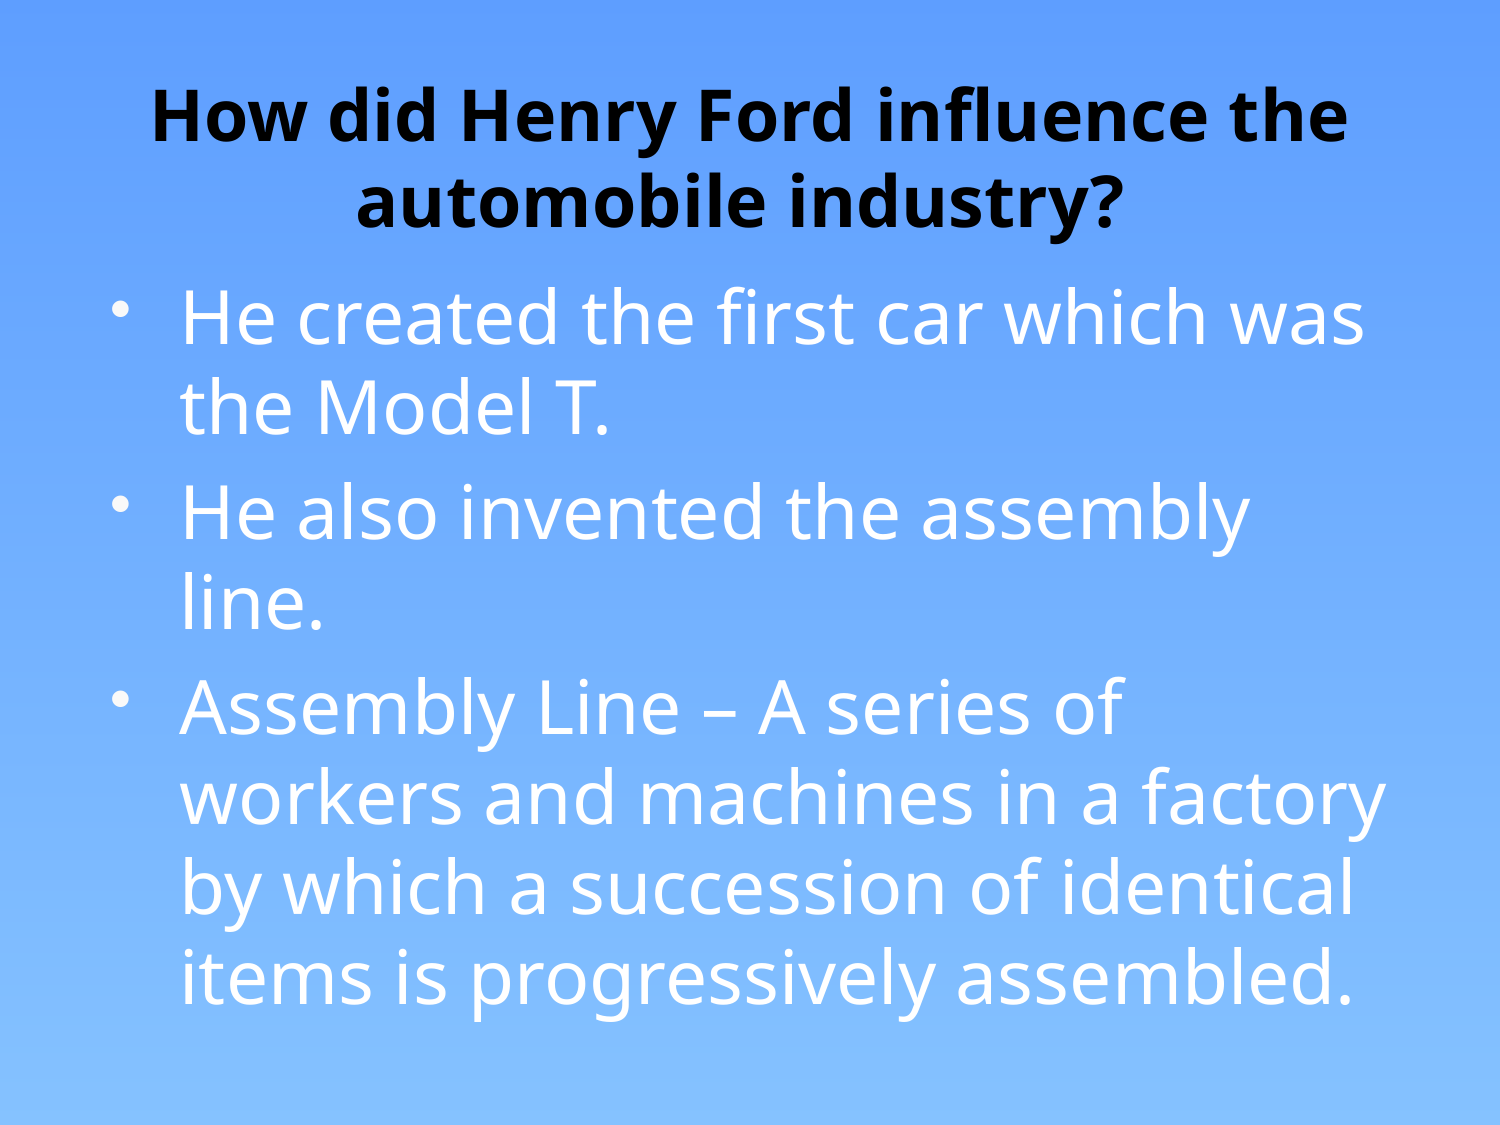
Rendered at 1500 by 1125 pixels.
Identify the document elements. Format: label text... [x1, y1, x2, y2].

title How did Henry Ford influence the automobile industry? [75, 62, 1425, 250]
list He created the first car which was the Model T. He also invented the assembly line. Assembly Line – A series of workers and machines in a factory by which a succession of identical items is progressively assembled. [75, 262, 1425, 1035]
